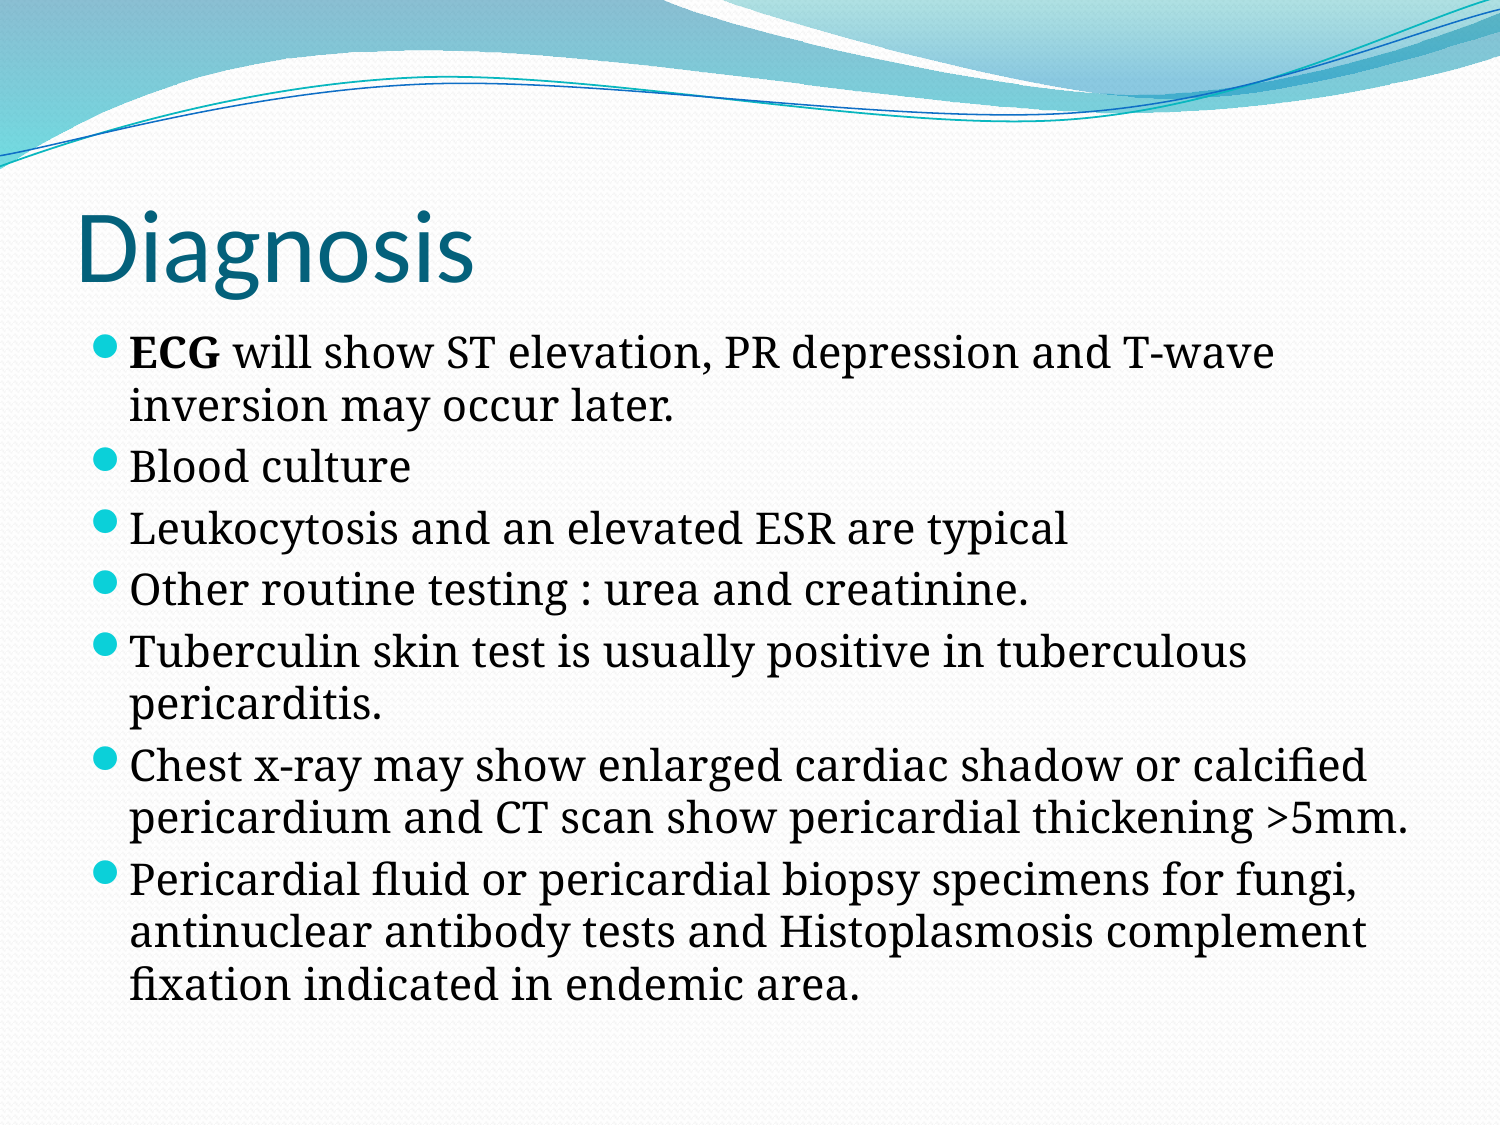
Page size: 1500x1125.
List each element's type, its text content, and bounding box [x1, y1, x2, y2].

list ECG will show ST elevation, PR depression and T-wave inversion may occur later. Blood culture Leukocytosis and an elevated ESR are typical Other routine testing : urea and creatinine. Tuberculin skin test is usually positive in tuberculous pericarditis. Chest x-ray may show enlarged cardiac shadow or calcified pericardium and CT scan show pericardial thickening >5mm. Pericardial fluid or pericardial biopsy specimens for fungi, antinuclear antibody tests and Histoplasmosis complement fixation indicated in endemic area. [75, 317, 1425, 1038]
title Diagnosis [75, 115, 1425, 303]
